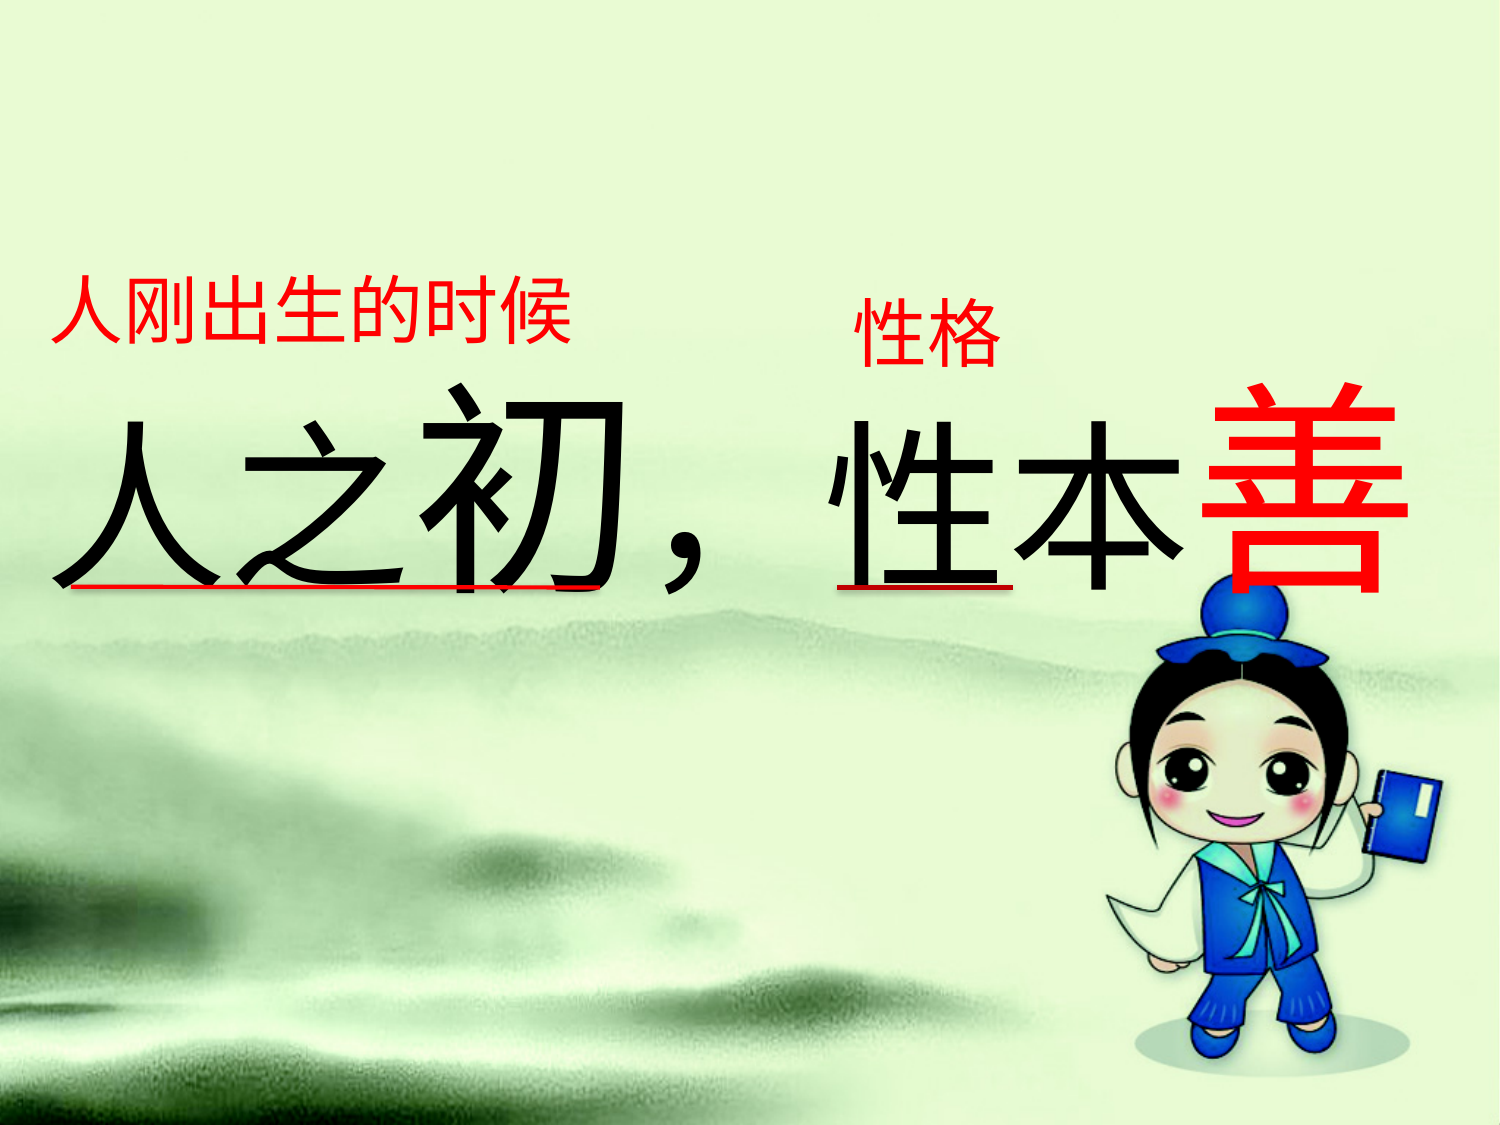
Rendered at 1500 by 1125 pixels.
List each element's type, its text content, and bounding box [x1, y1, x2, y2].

picture [0, 0, 1500, 1125]
text_box 性格 [837, 278, 1031, 384]
text_box 人之初，性本善 [30, 339, 1441, 629]
text_box 人刚出生的时候 [33, 256, 600, 362]
